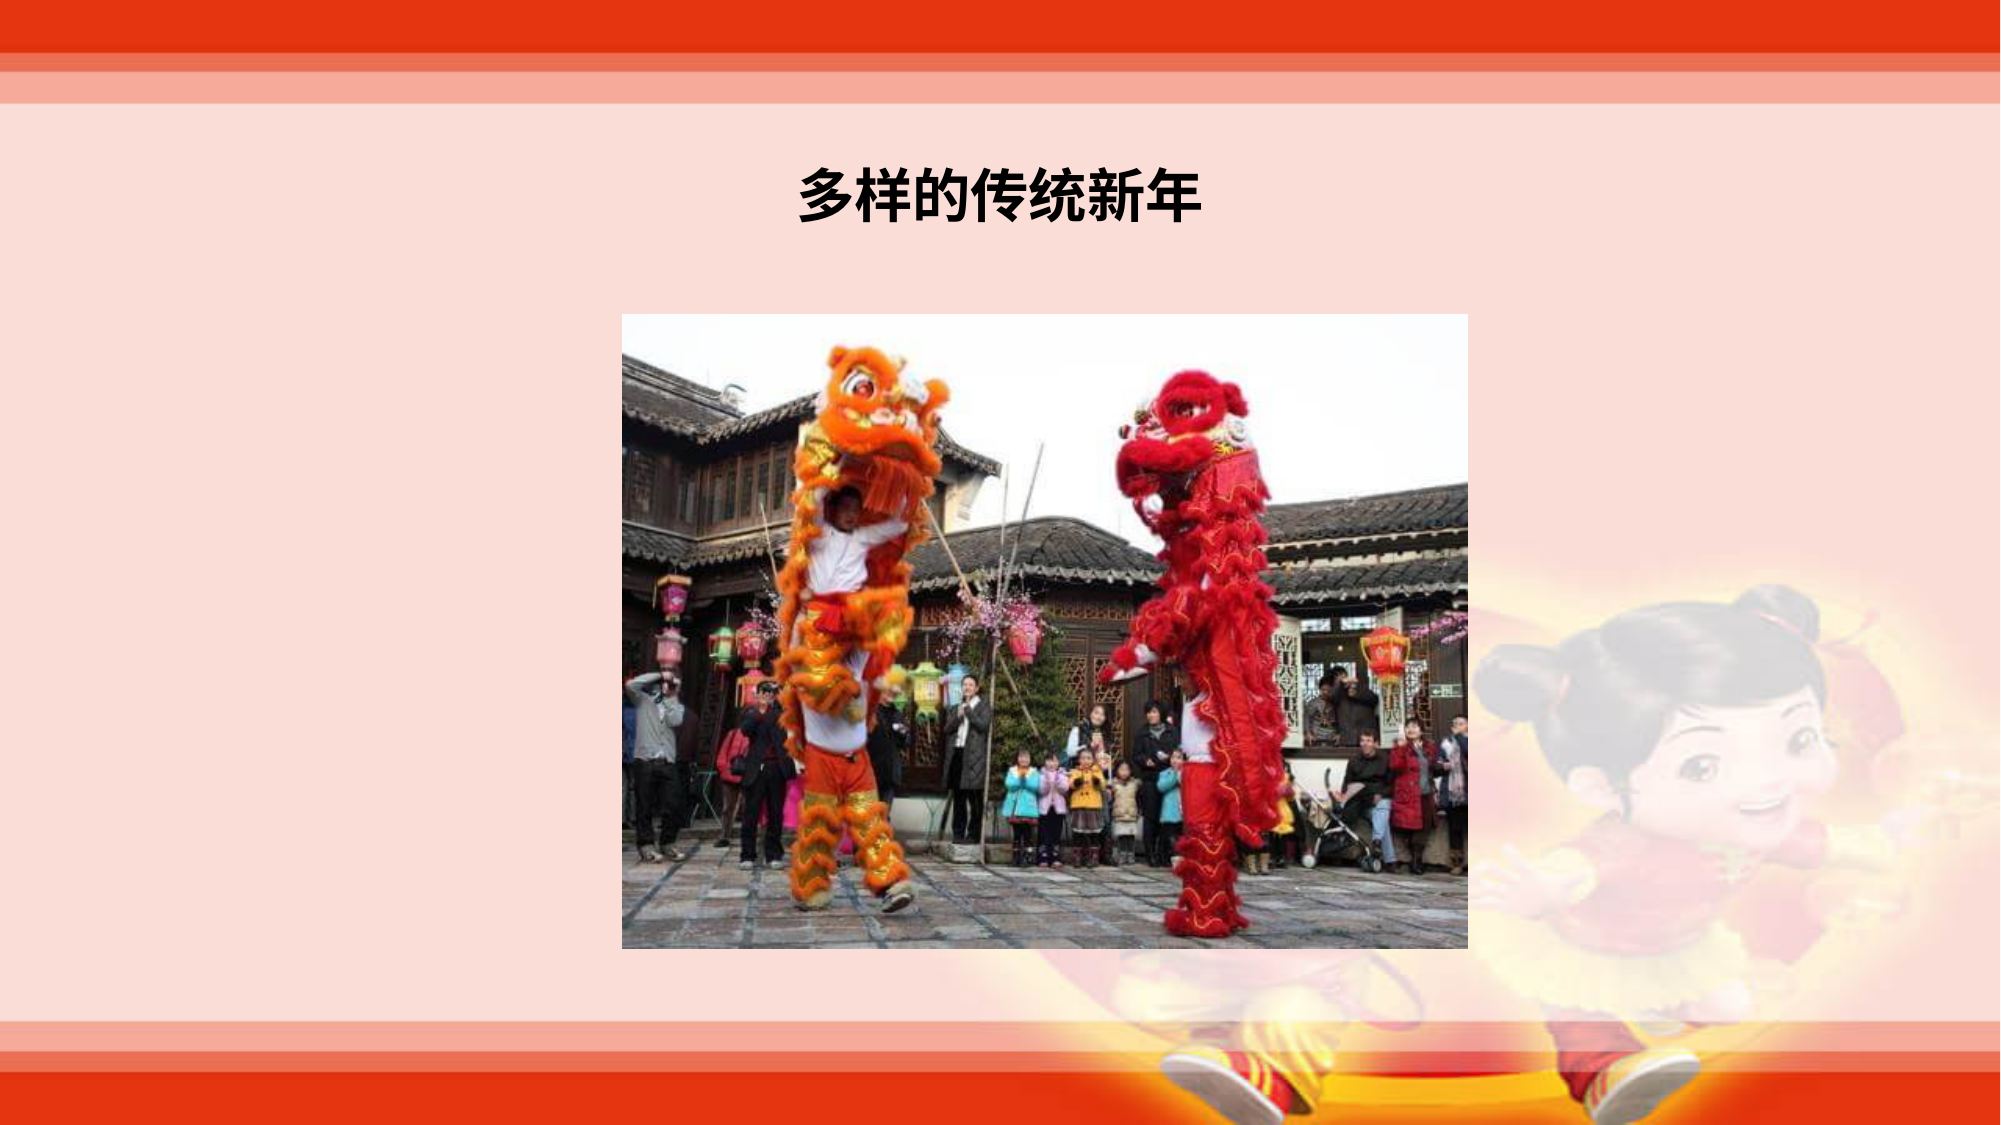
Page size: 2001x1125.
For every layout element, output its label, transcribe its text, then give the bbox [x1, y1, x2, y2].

picture [0, 0, 2001, 1125]
title 多样的传统新年 [149, 99, 1851, 288]
